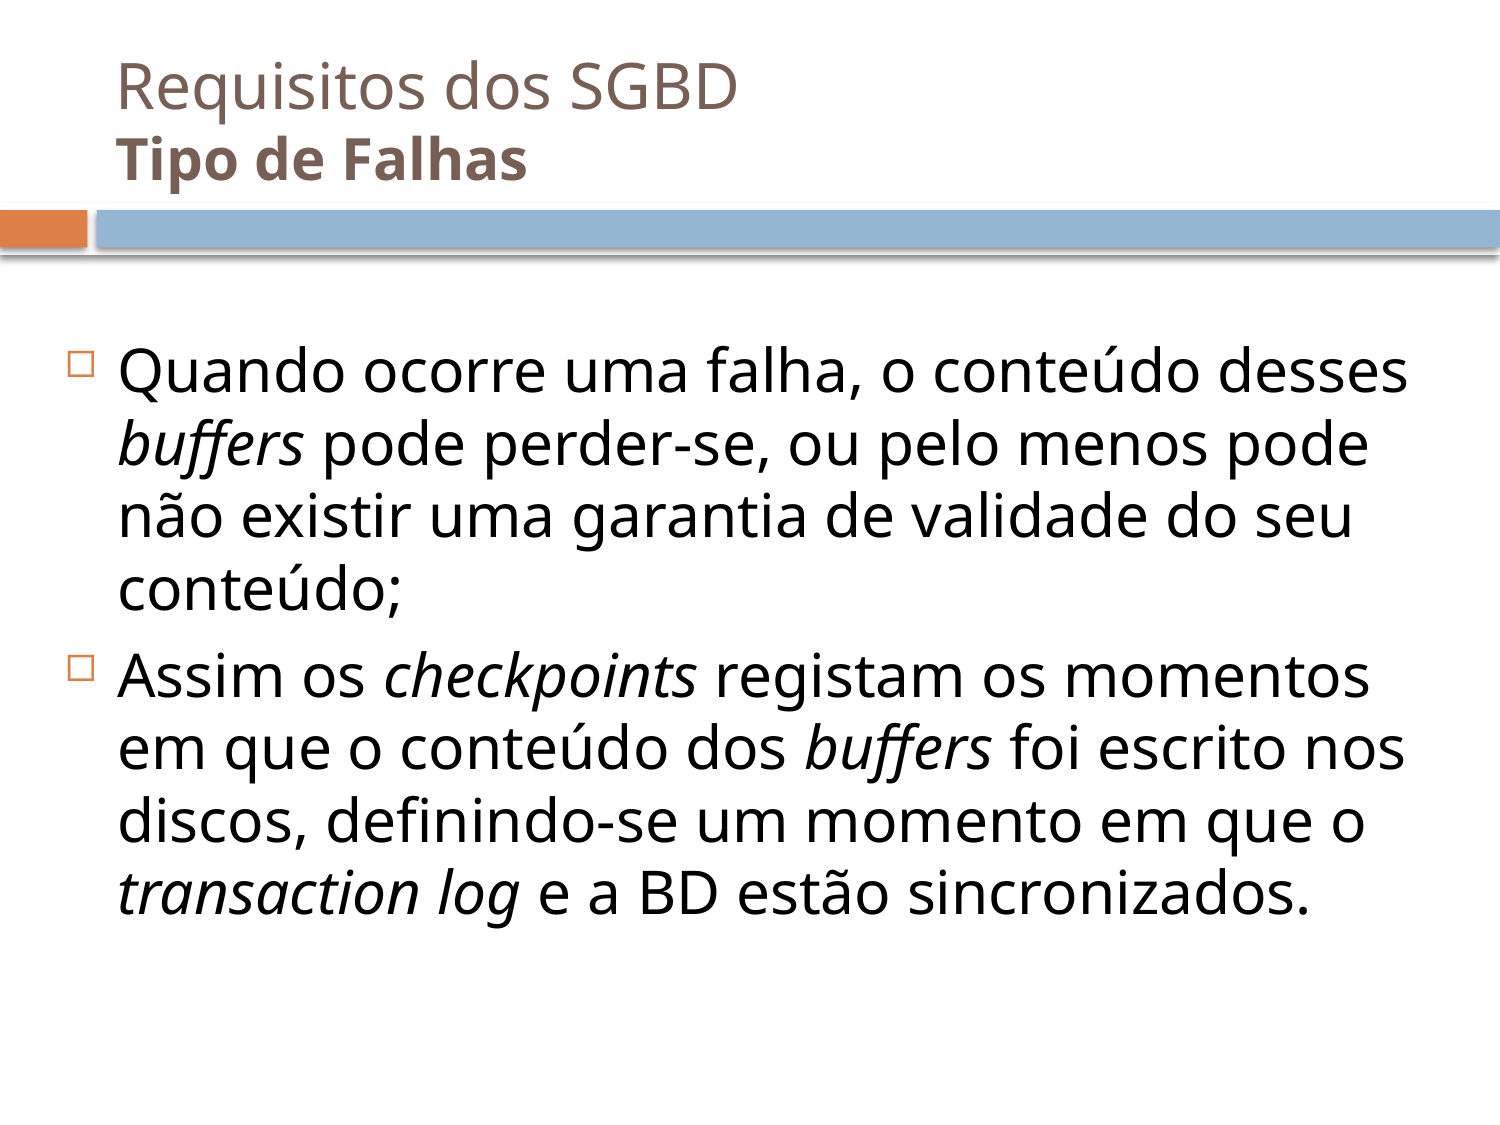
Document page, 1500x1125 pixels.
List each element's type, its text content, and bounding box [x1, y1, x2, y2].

title Requisitos dos SGBD Tipo de Falhas [100, 37, 1438, 200]
list Quando ocorre uma falha, o conteúdo desses buffers pode perder-se, ou pelo menos pode não existir uma garantia de validade do seu conteúdo; Assim os checkpoints registam os momentos em que o conteúdo dos buffers foi escrito nos discos, definindo-se um momento em que o transaction log e a BD estão sincronizados. [50, 324, 1463, 1000]
